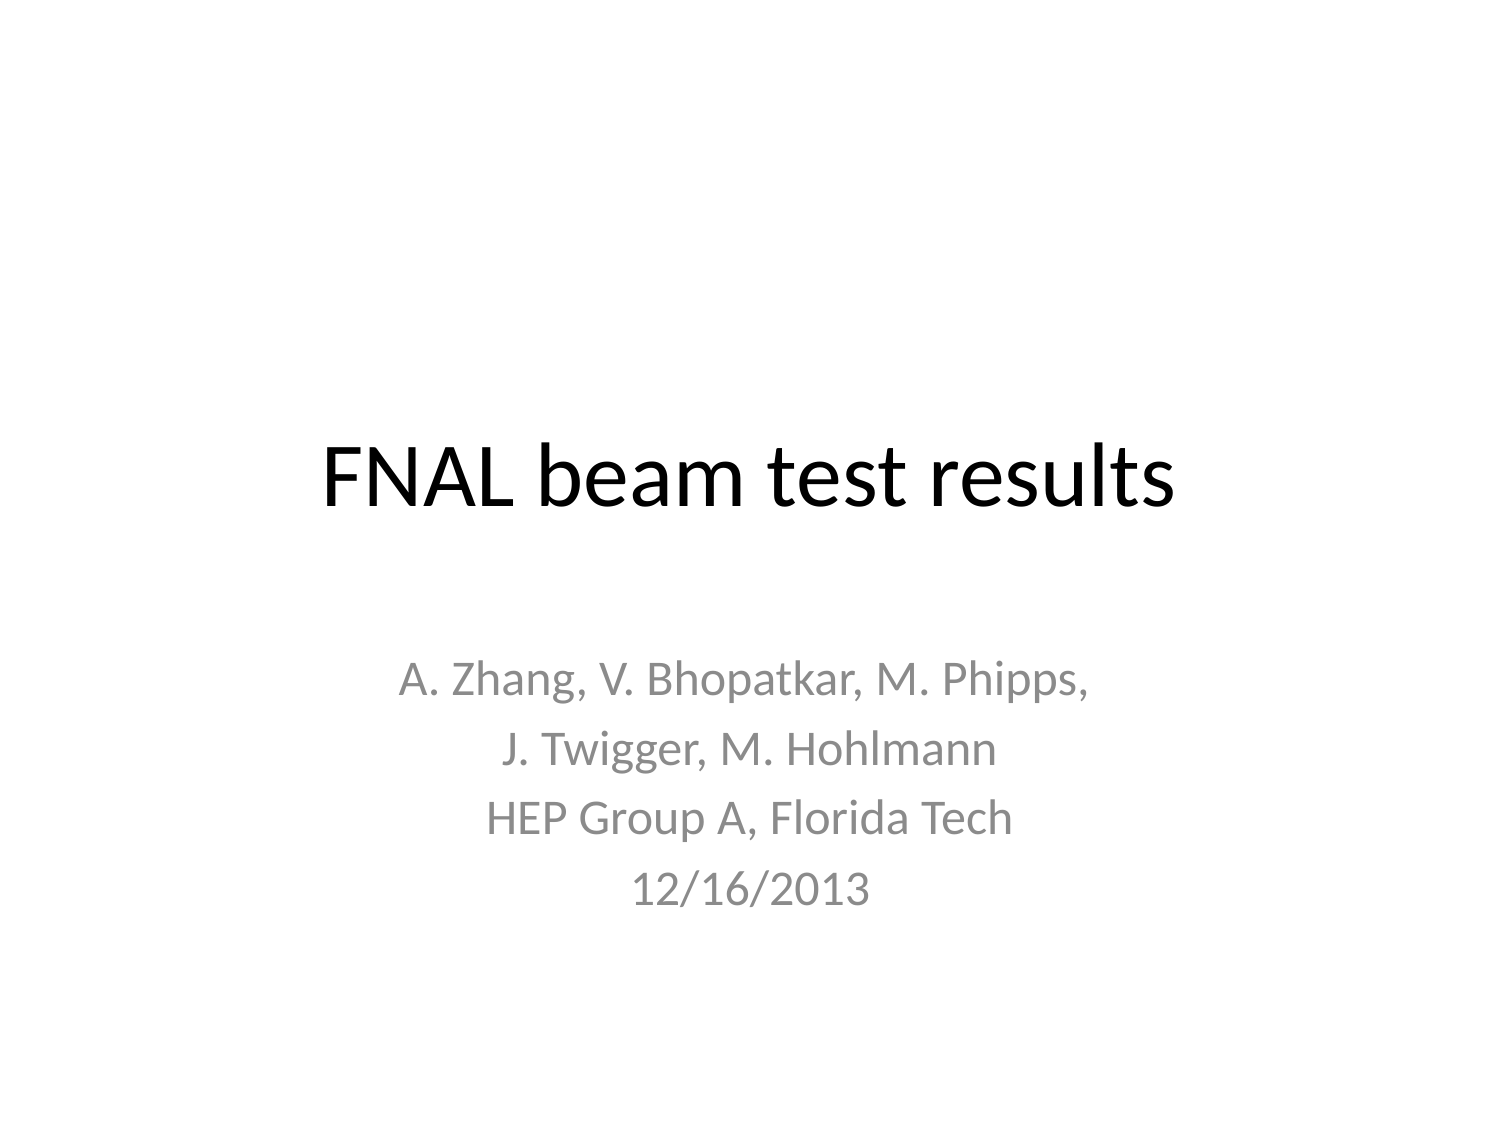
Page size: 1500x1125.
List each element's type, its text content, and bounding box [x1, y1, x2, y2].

title FNAL beam test results [112, 349, 1388, 591]
subtitle A. Zhang, V. Bhopatkar, M. Phipps, J. Twigger, M. Hohlmann HEP Group A, Florida Tech 12/16/2013 [225, 637, 1275, 925]
